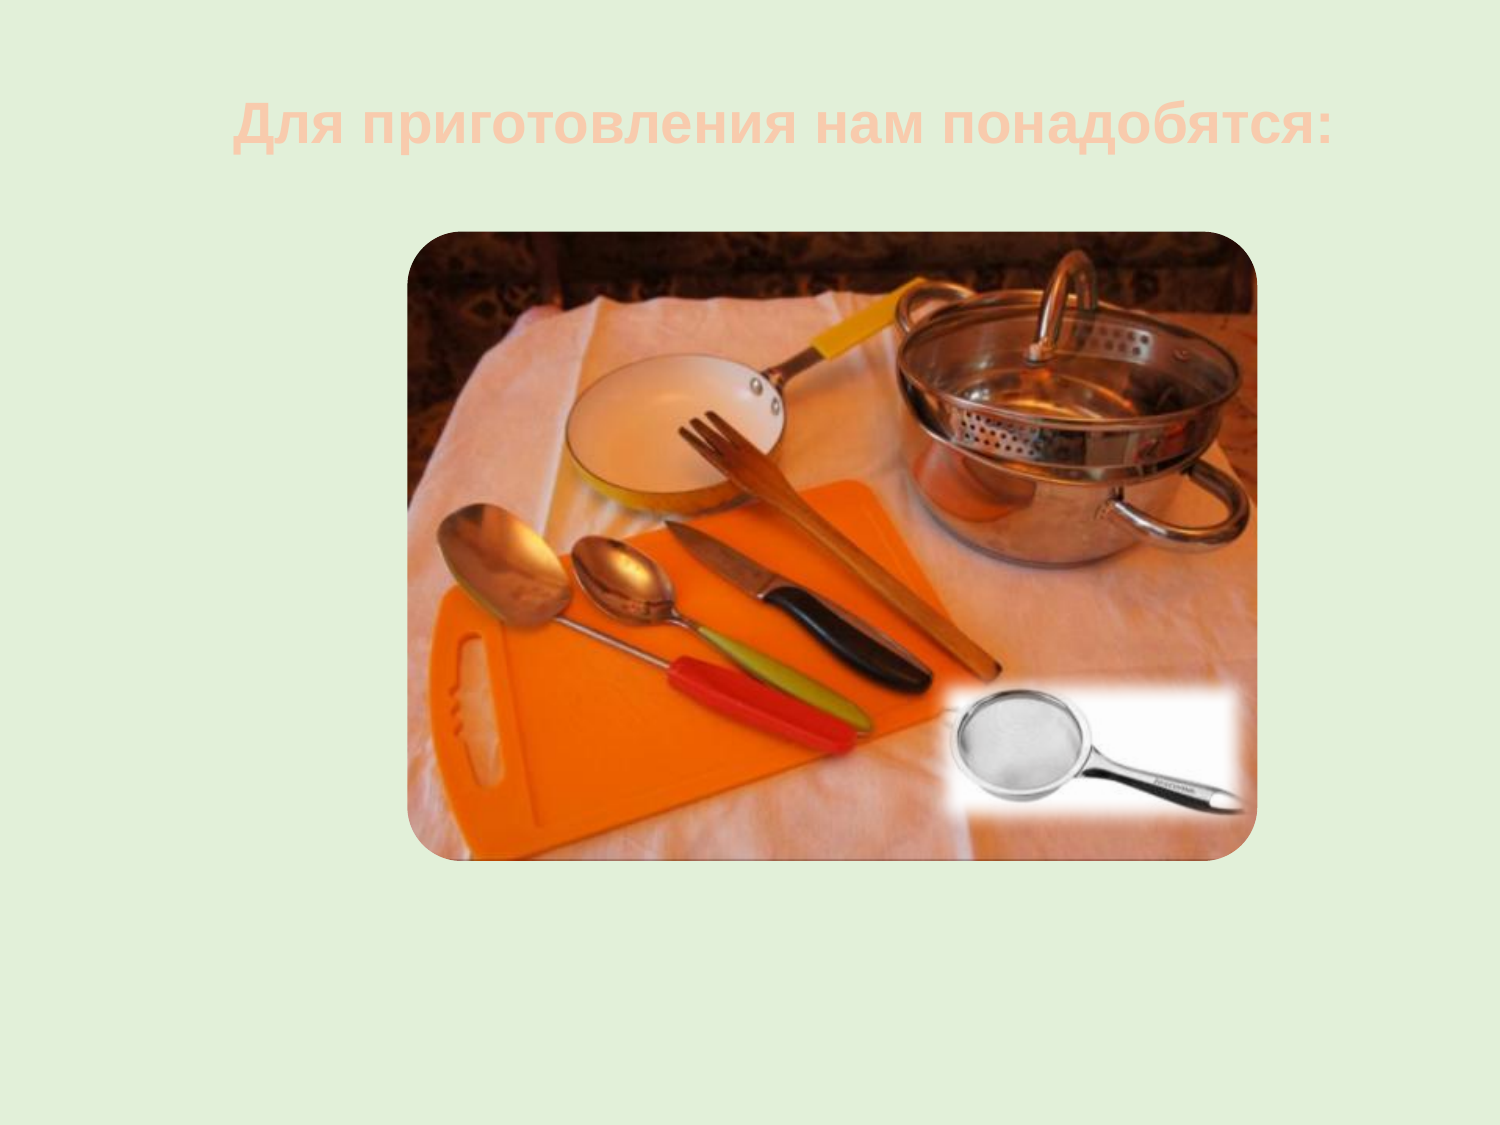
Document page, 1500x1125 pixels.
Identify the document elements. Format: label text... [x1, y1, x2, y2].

picture [407, 231, 1258, 861]
text_box Для приготовления нам понадобятся: [218, 78, 1471, 163]
